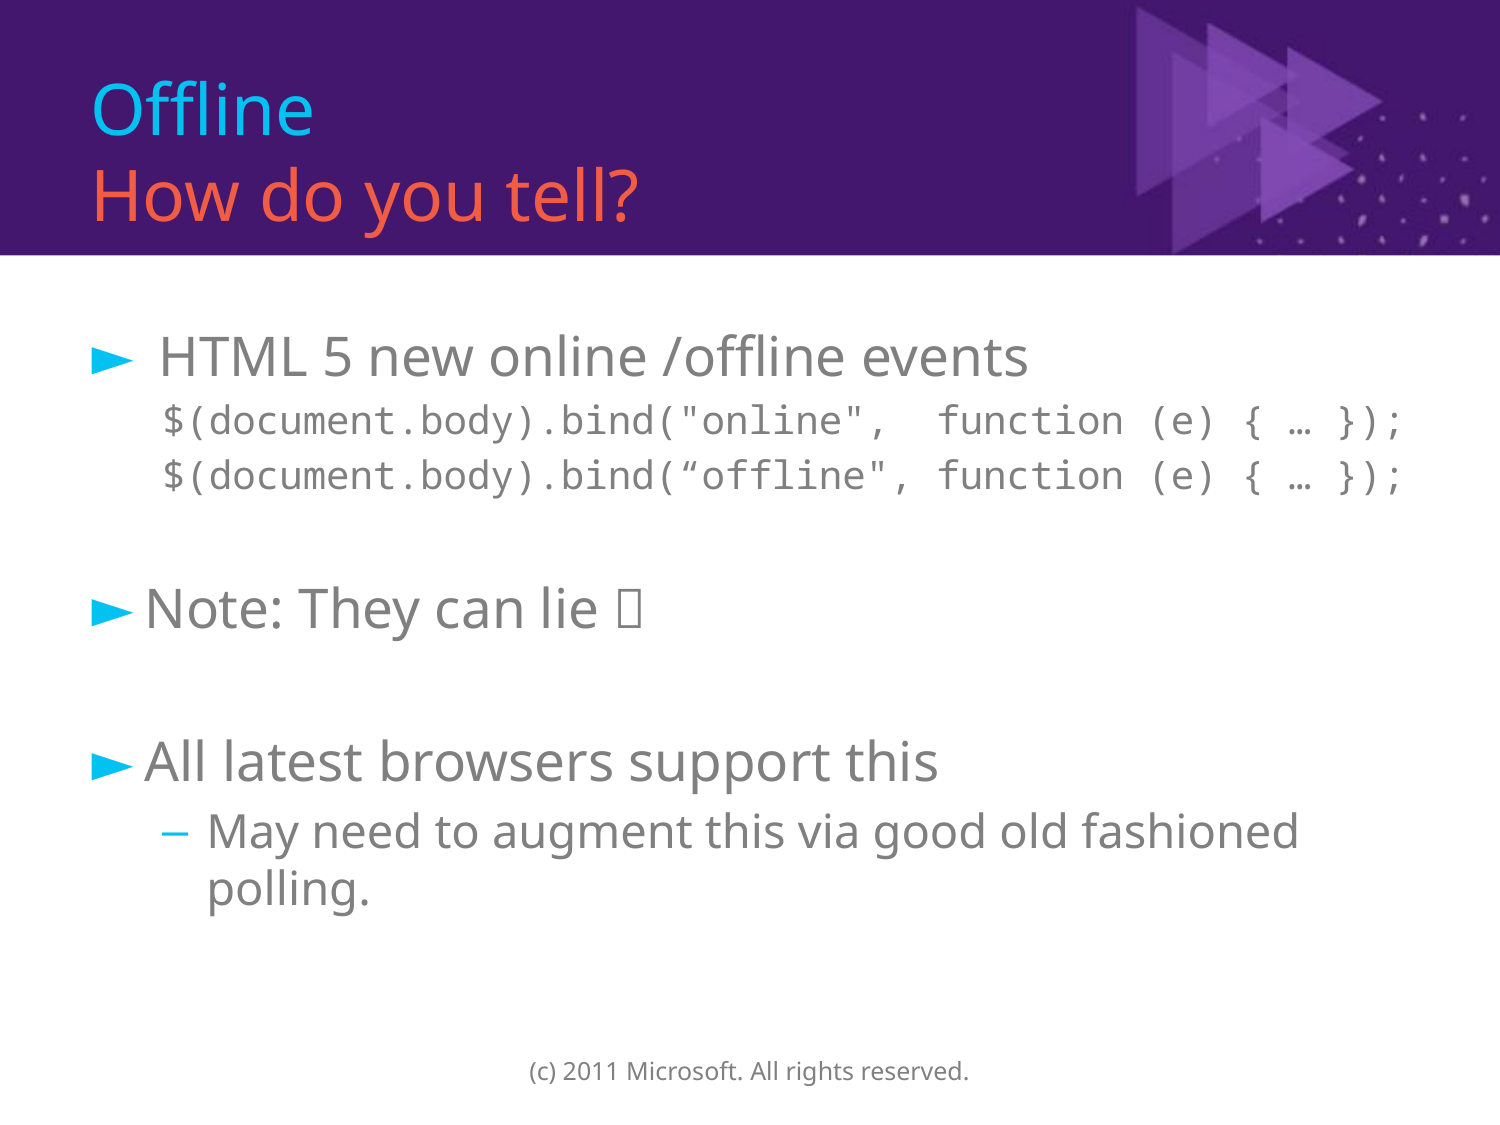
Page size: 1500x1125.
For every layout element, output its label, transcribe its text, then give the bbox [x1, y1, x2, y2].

list HTML 5 new online /offline events $(document.body).bind("online", function (e) { … }); $(document.body).bind(“offline", function (e) { … }); Note: They can lie  All latest browsers support this May need to augment this via good old fashioned polling. [76, 314, 1427, 946]
title Offline How do you tell? [75, 56, 1425, 244]
picture [0, 0, 1500, 255]
footer (c) 2011 Microsoft. All rights reserved. [512, 1042, 988, 1103]
